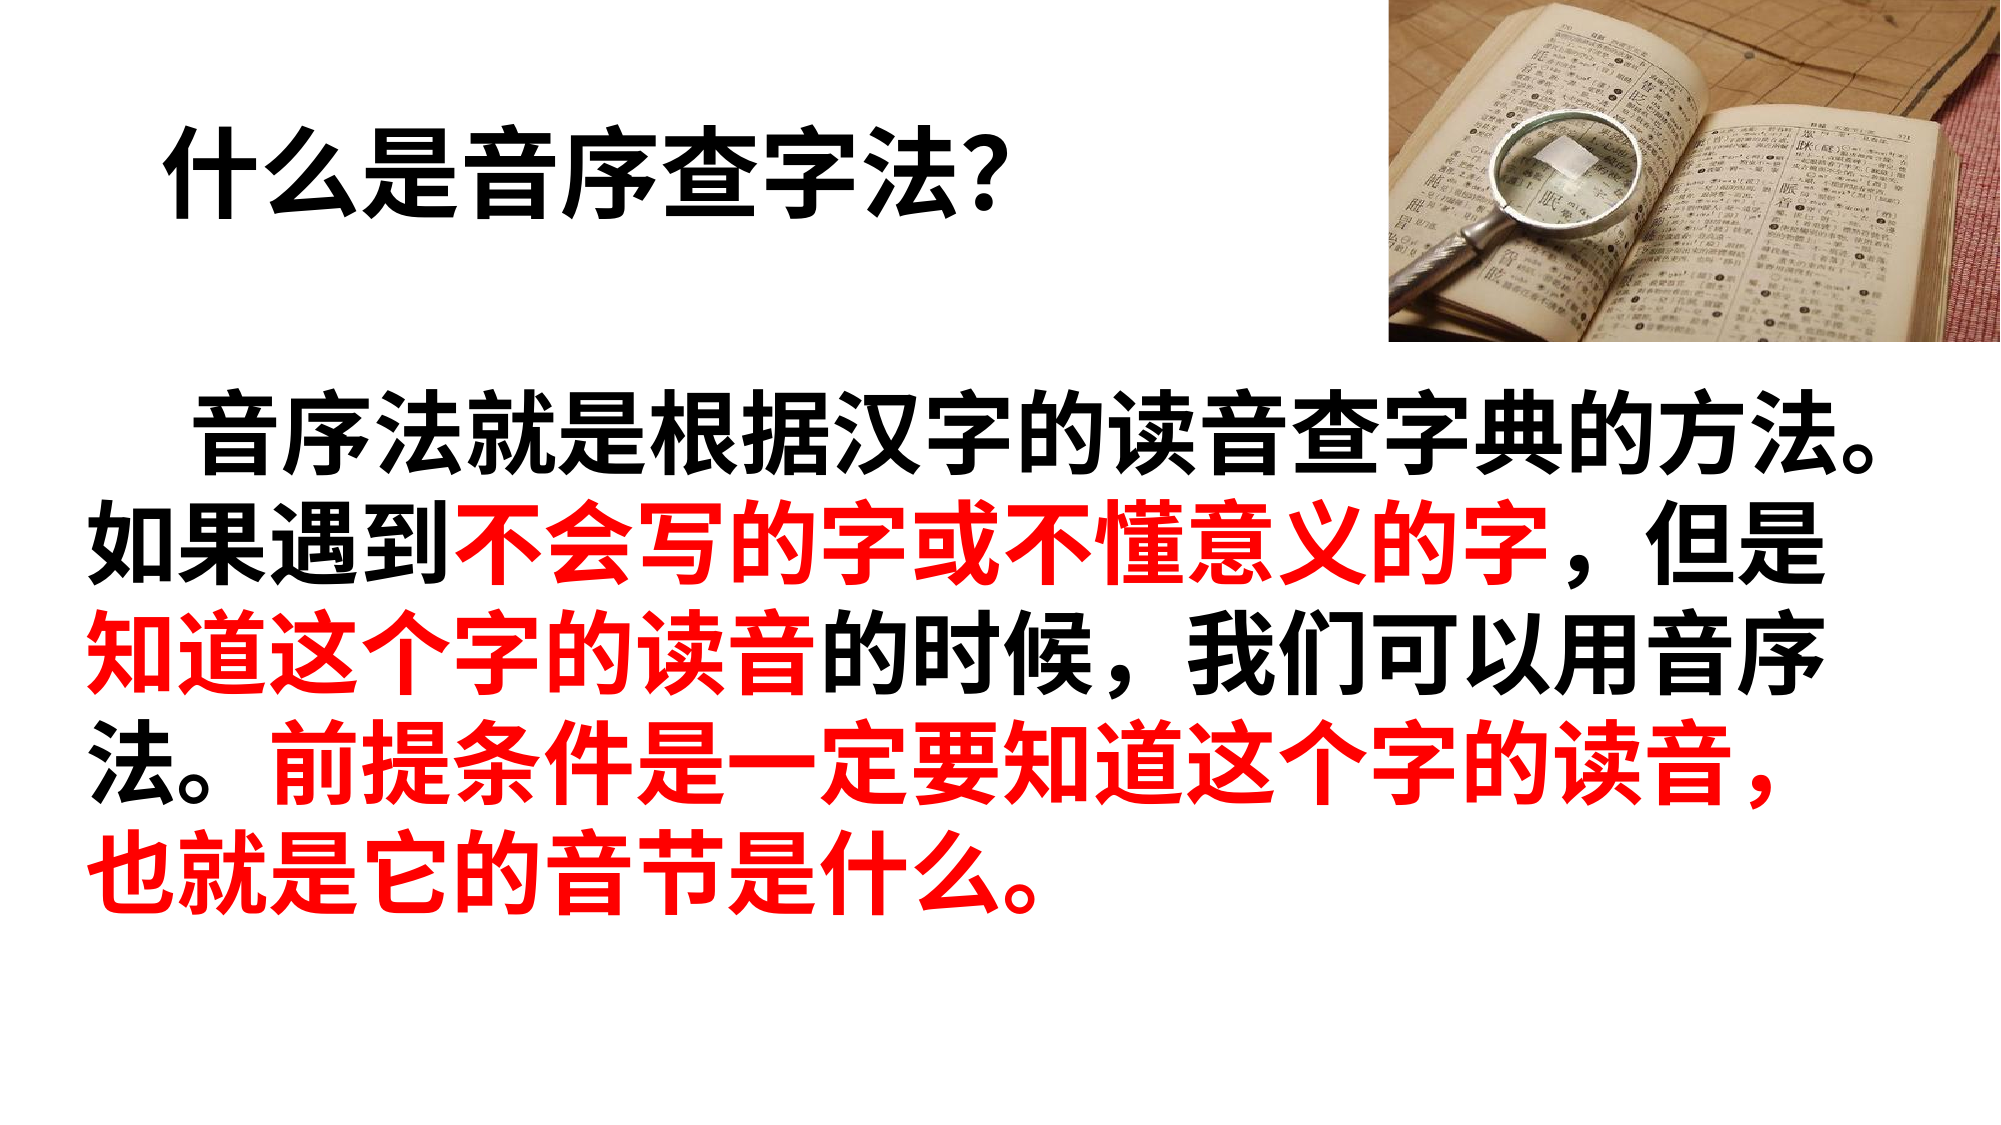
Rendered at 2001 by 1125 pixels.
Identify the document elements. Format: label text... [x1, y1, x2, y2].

text_box 音序法就是根据汉字的读音查字典的方法。如果遇到不会写的字或不懂意义的字，但是知道这个字的读音的时候，我们可以用音序法。前提条件是一定要知道这个字的读音，也就是它的音节是什么。 [70, 368, 1882, 934]
picture [1388, 0, 2000, 342]
text_box 什么是音序查字法？ [146, 102, 1136, 238]
